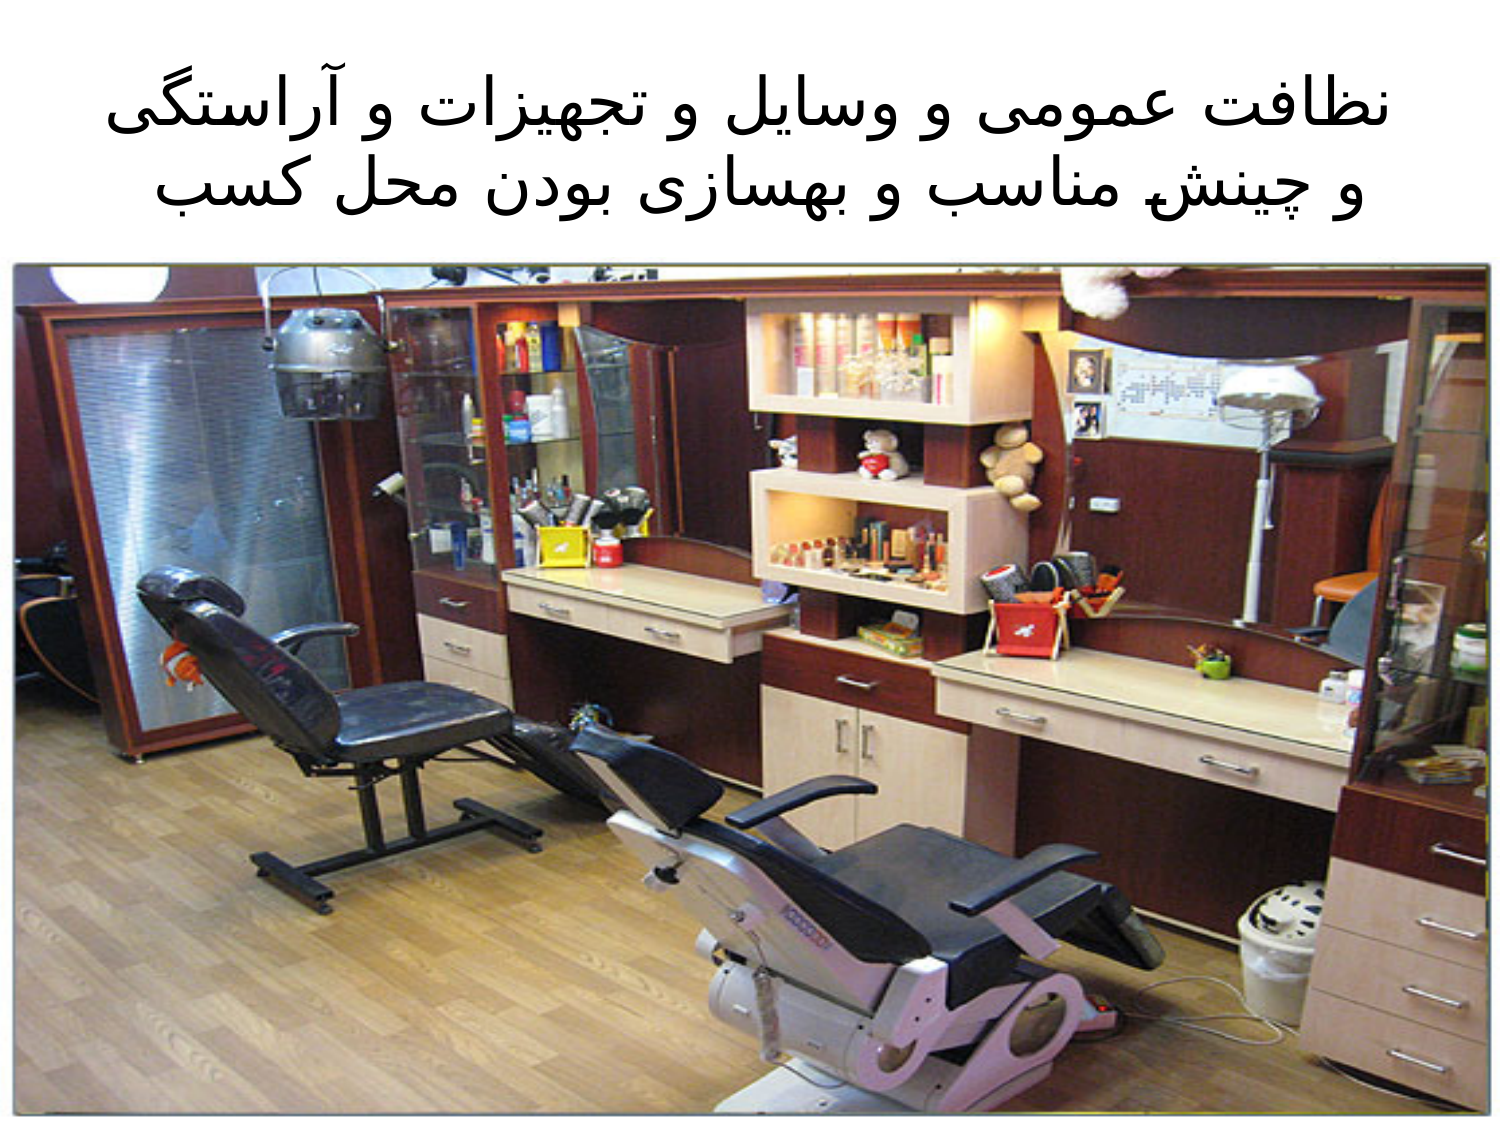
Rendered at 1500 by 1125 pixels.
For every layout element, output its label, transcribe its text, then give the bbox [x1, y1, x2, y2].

picture [0, 257, 1500, 1125]
title نظافت عمومی و وسایل و تجهیزات و آراستگی و چینش مناسب و بهسازی بودن محل کسب [75, 45, 1425, 233]
